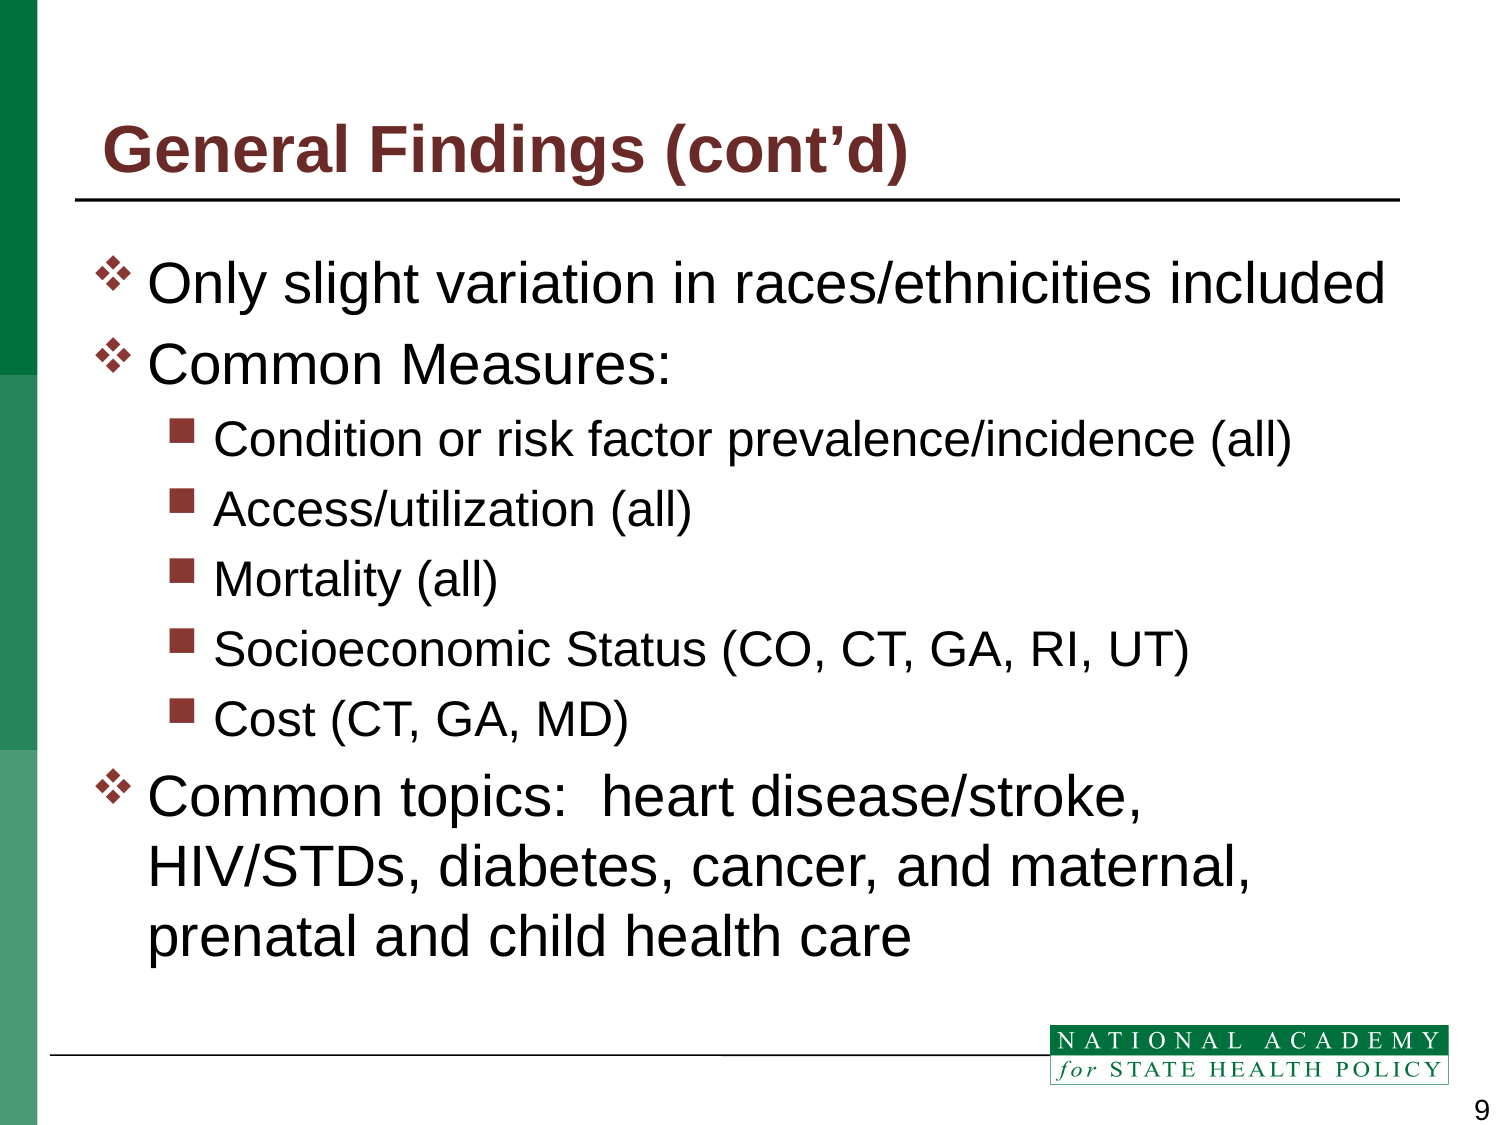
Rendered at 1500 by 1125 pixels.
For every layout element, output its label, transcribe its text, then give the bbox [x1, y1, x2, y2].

picture [1050, 1025, 1450, 1086]
slide_number 9 [1430, 1084, 1500, 1125]
title General Findings (cont’d) [87, 50, 1188, 194]
list Only slight variation in races/ethnicities included Common Measures: Condition or risk factor prevalence/incidence (all) Access/utilization (all) Mortality (all) Socioeconomic Status (CO, CT, GA, RI, UT) Cost (CT, GA, MD) Common topics: heart disease/stroke, HIV/STDs, diabetes, cancer, and maternal, prenatal and child health care [76, 237, 1413, 900]
